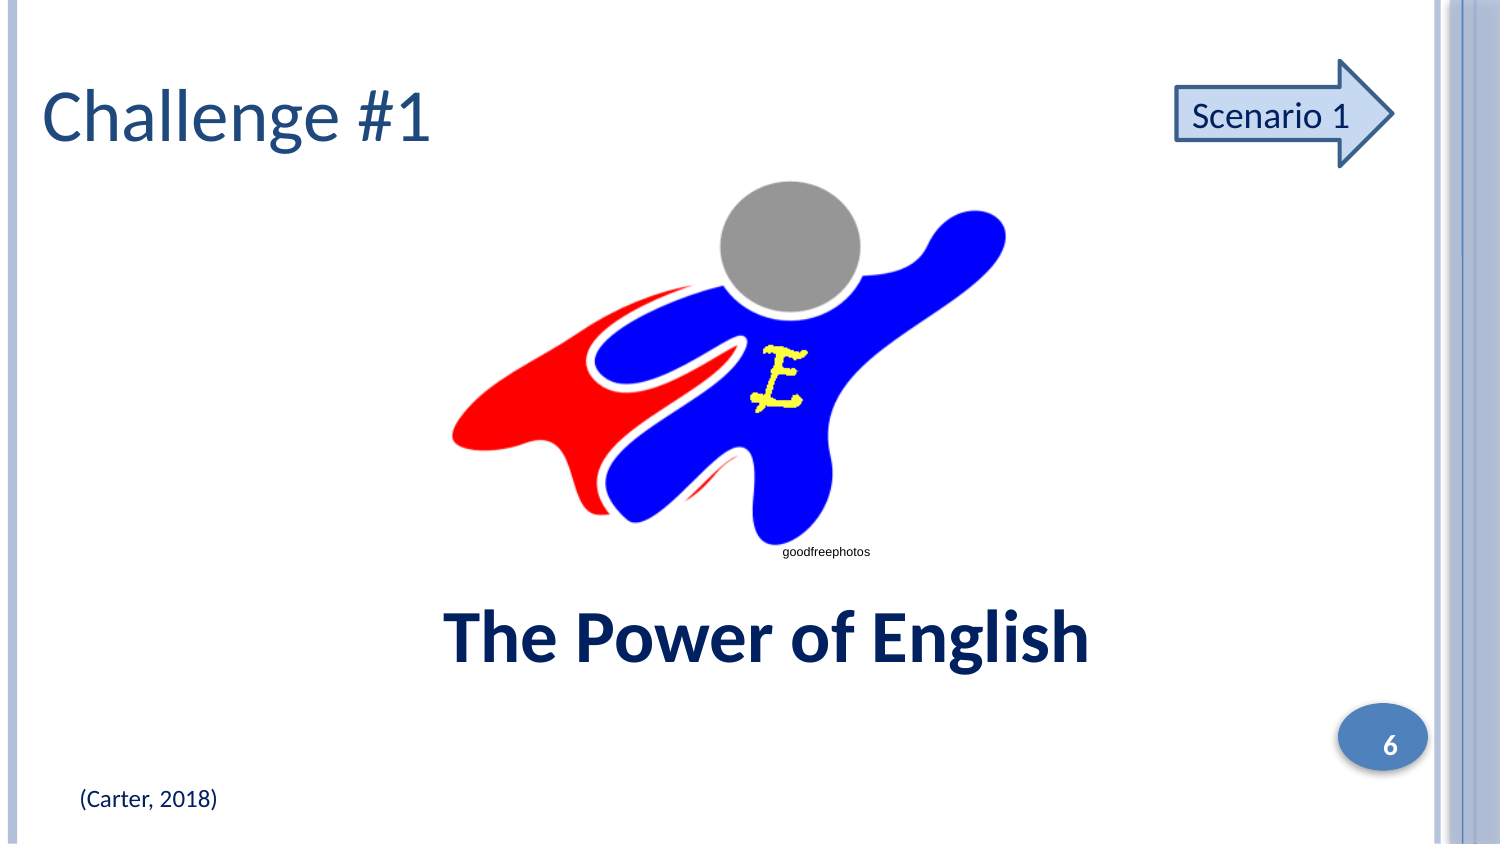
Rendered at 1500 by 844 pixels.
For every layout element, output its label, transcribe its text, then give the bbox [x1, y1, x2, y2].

text_box The Power of English [37, 580, 1498, 776]
text_box Scenario 1 [1174, 58, 1395, 169]
text_box Challenge #1 [27, 59, 448, 164]
text_box (Carter, 2018) [64, 775, 234, 820]
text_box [449, 178, 1017, 568]
